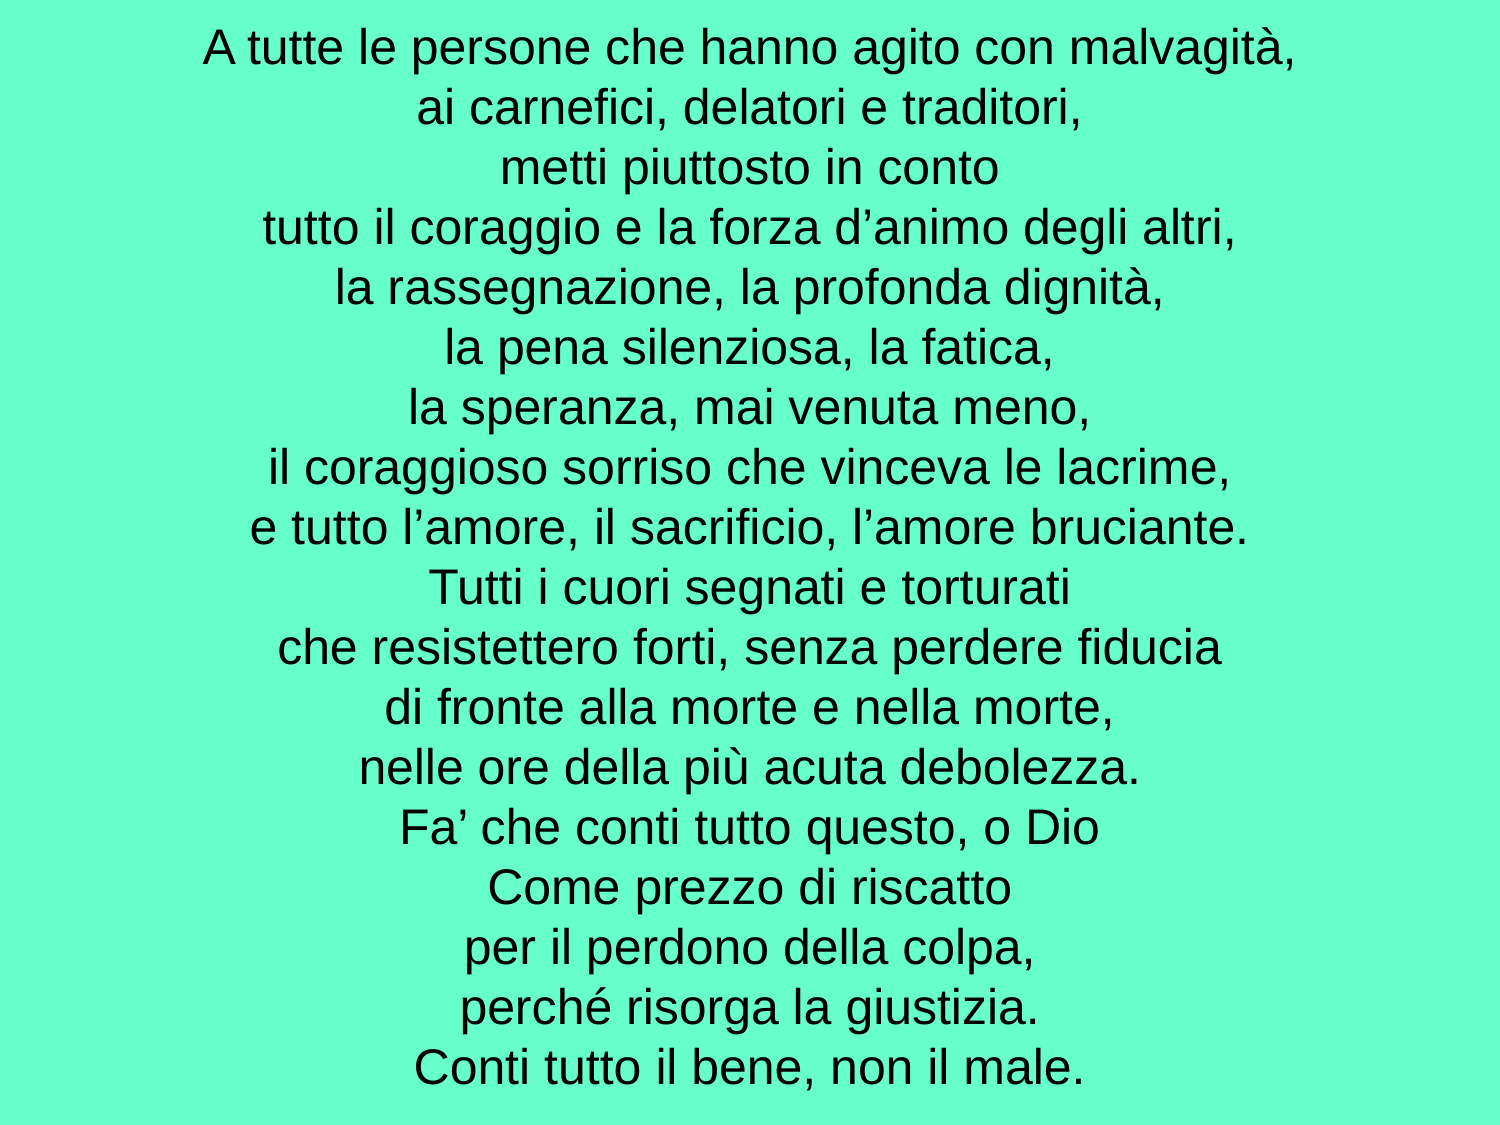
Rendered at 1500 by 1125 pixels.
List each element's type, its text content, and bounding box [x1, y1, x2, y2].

text_box A tutte le persone che hanno agito con malvagità, ai carnefici, delatori e traditori, metti piuttosto in conto tutto il coraggio e la forza d’animo degli altri, la rassegnazione, la profonda dignità, la pena silenziosa, la fatica, la speranza, mai venuta meno, il coraggioso sorriso che vinceva le lacrime, e tutto l’amore, il sacrificio, l’amore bruciante. Tutti i cuori segnati e torturati che resistettero forti, senza perdere fiducia di fronte alla morte e nella morte, nelle ore della più acuta debolezza. Fa’ che conti tutto questo, o Dio Come prezzo di riscatto per il perdono della colpa, perché risorga la giustizia. Conti tutto il bene, non il male. [0, 0, 1500, 1125]
